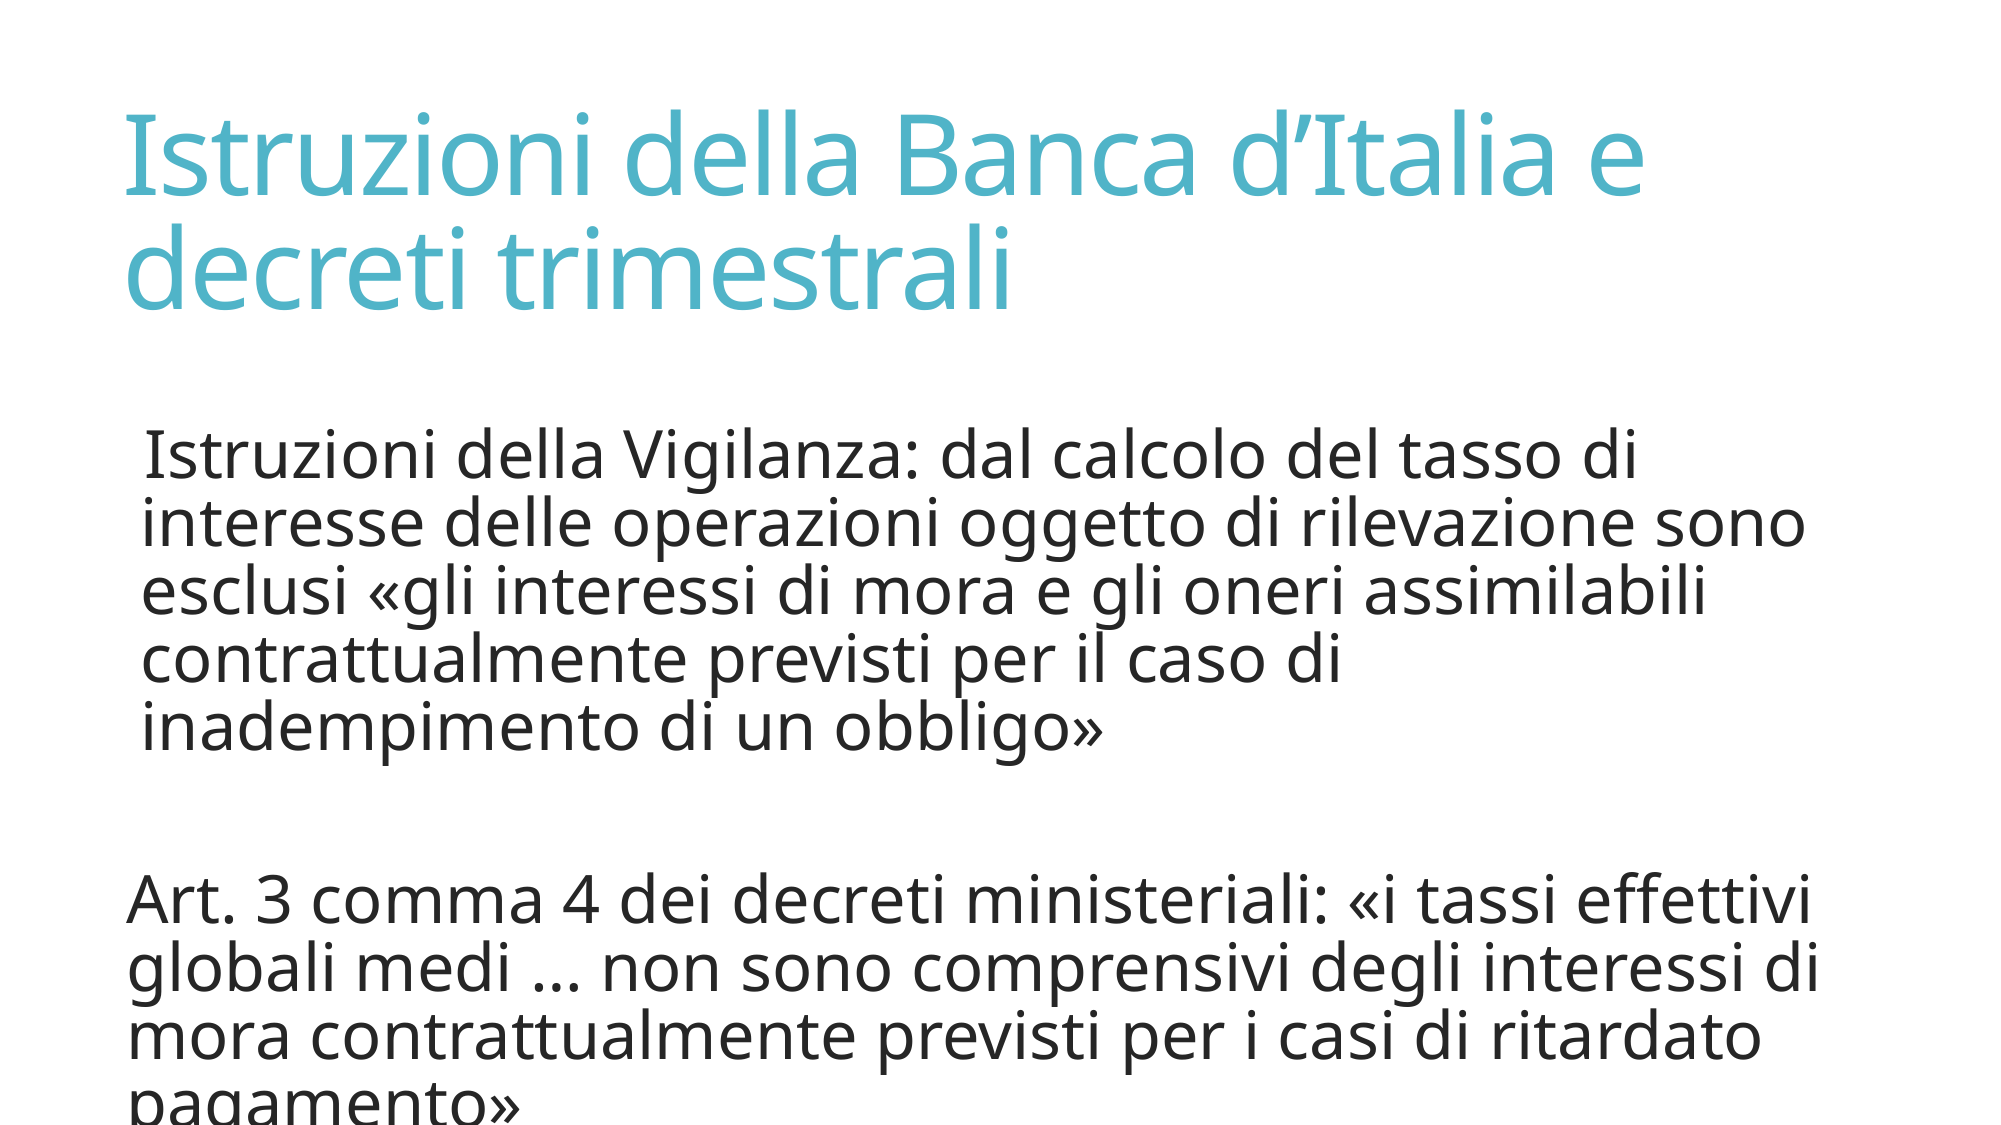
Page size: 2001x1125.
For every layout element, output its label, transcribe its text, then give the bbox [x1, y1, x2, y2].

list Istruzioni della Vigilanza: dal calcolo del tasso di interesse delle operazioni oggetto di rilevazione sono esclusi «gli interessi di mora e gli oneri assimilabili contrattualmente previsti per il caso di inadempimento di un obbligo» Art. 3 comma 4 dei decreti ministeriali: «i tassi effettivi globali medi … non sono comprensivi degli interessi di mora contrattualmente previsti per i casi di ritardato pagamento» [110, 329, 1876, 949]
title Istruzioni della Banca d’Italia e decreti trimestrali [107, 82, 1875, 354]
